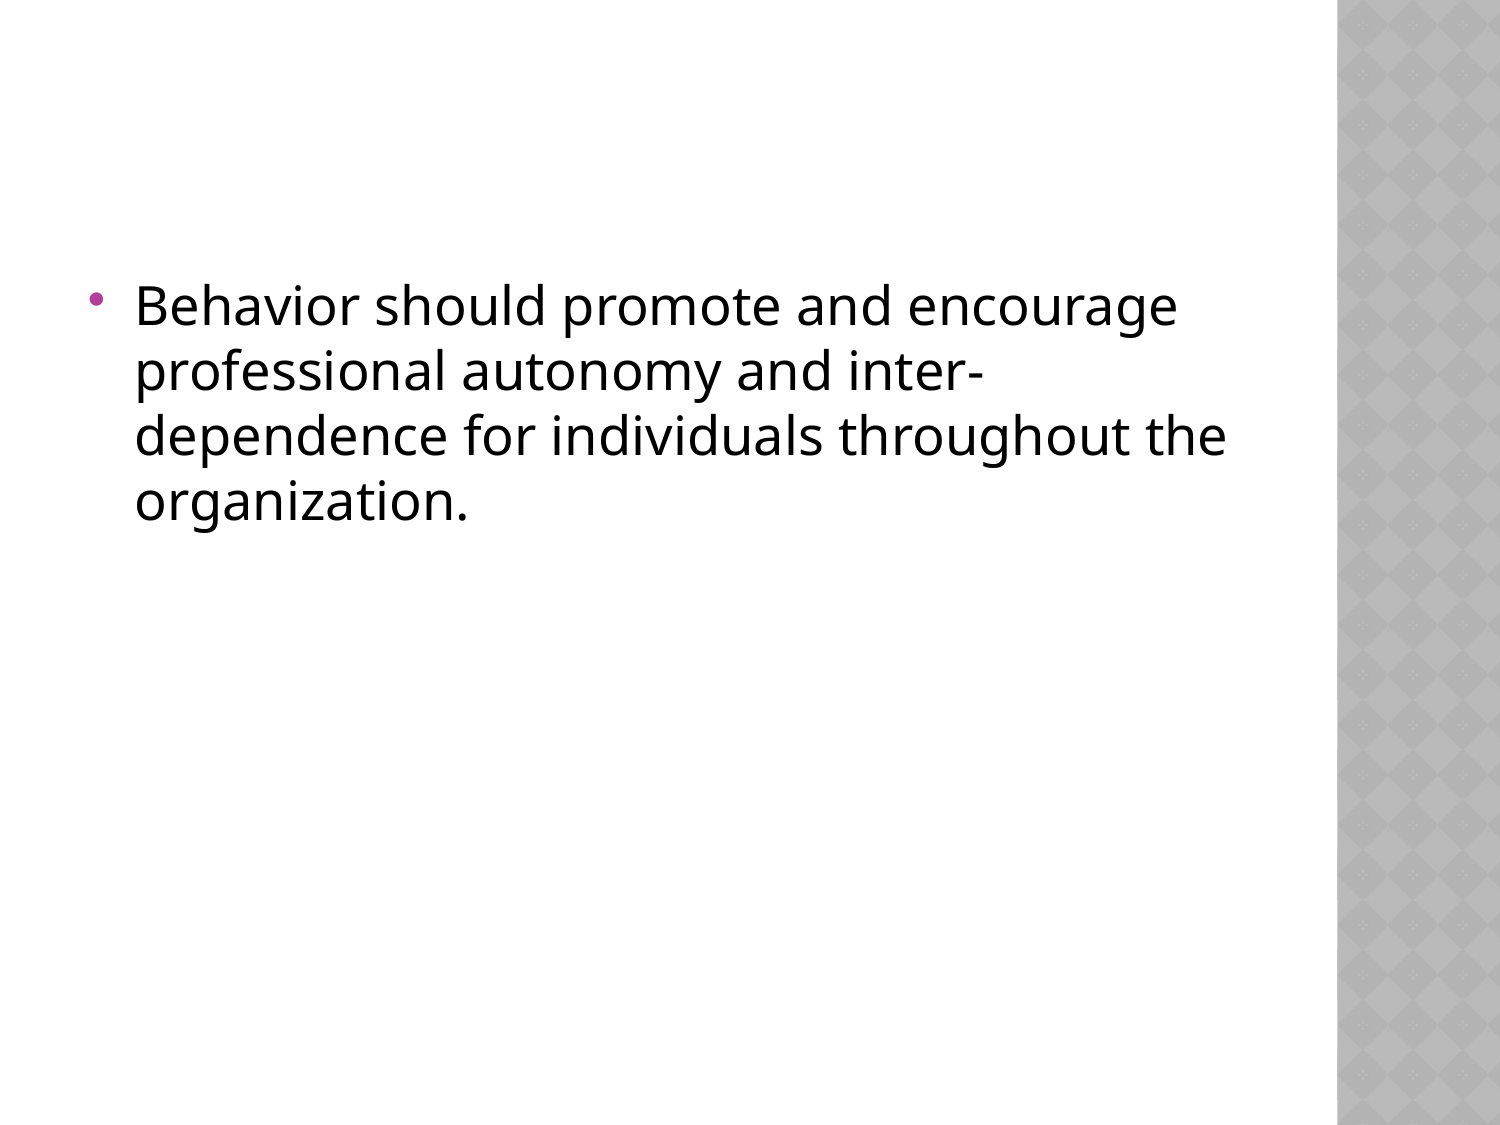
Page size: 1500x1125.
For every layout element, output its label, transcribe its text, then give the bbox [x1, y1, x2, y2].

list Behavior should promote and encourage professional autonomy and inter-dependence for individuals throughout the organization. [75, 264, 1263, 1059]
